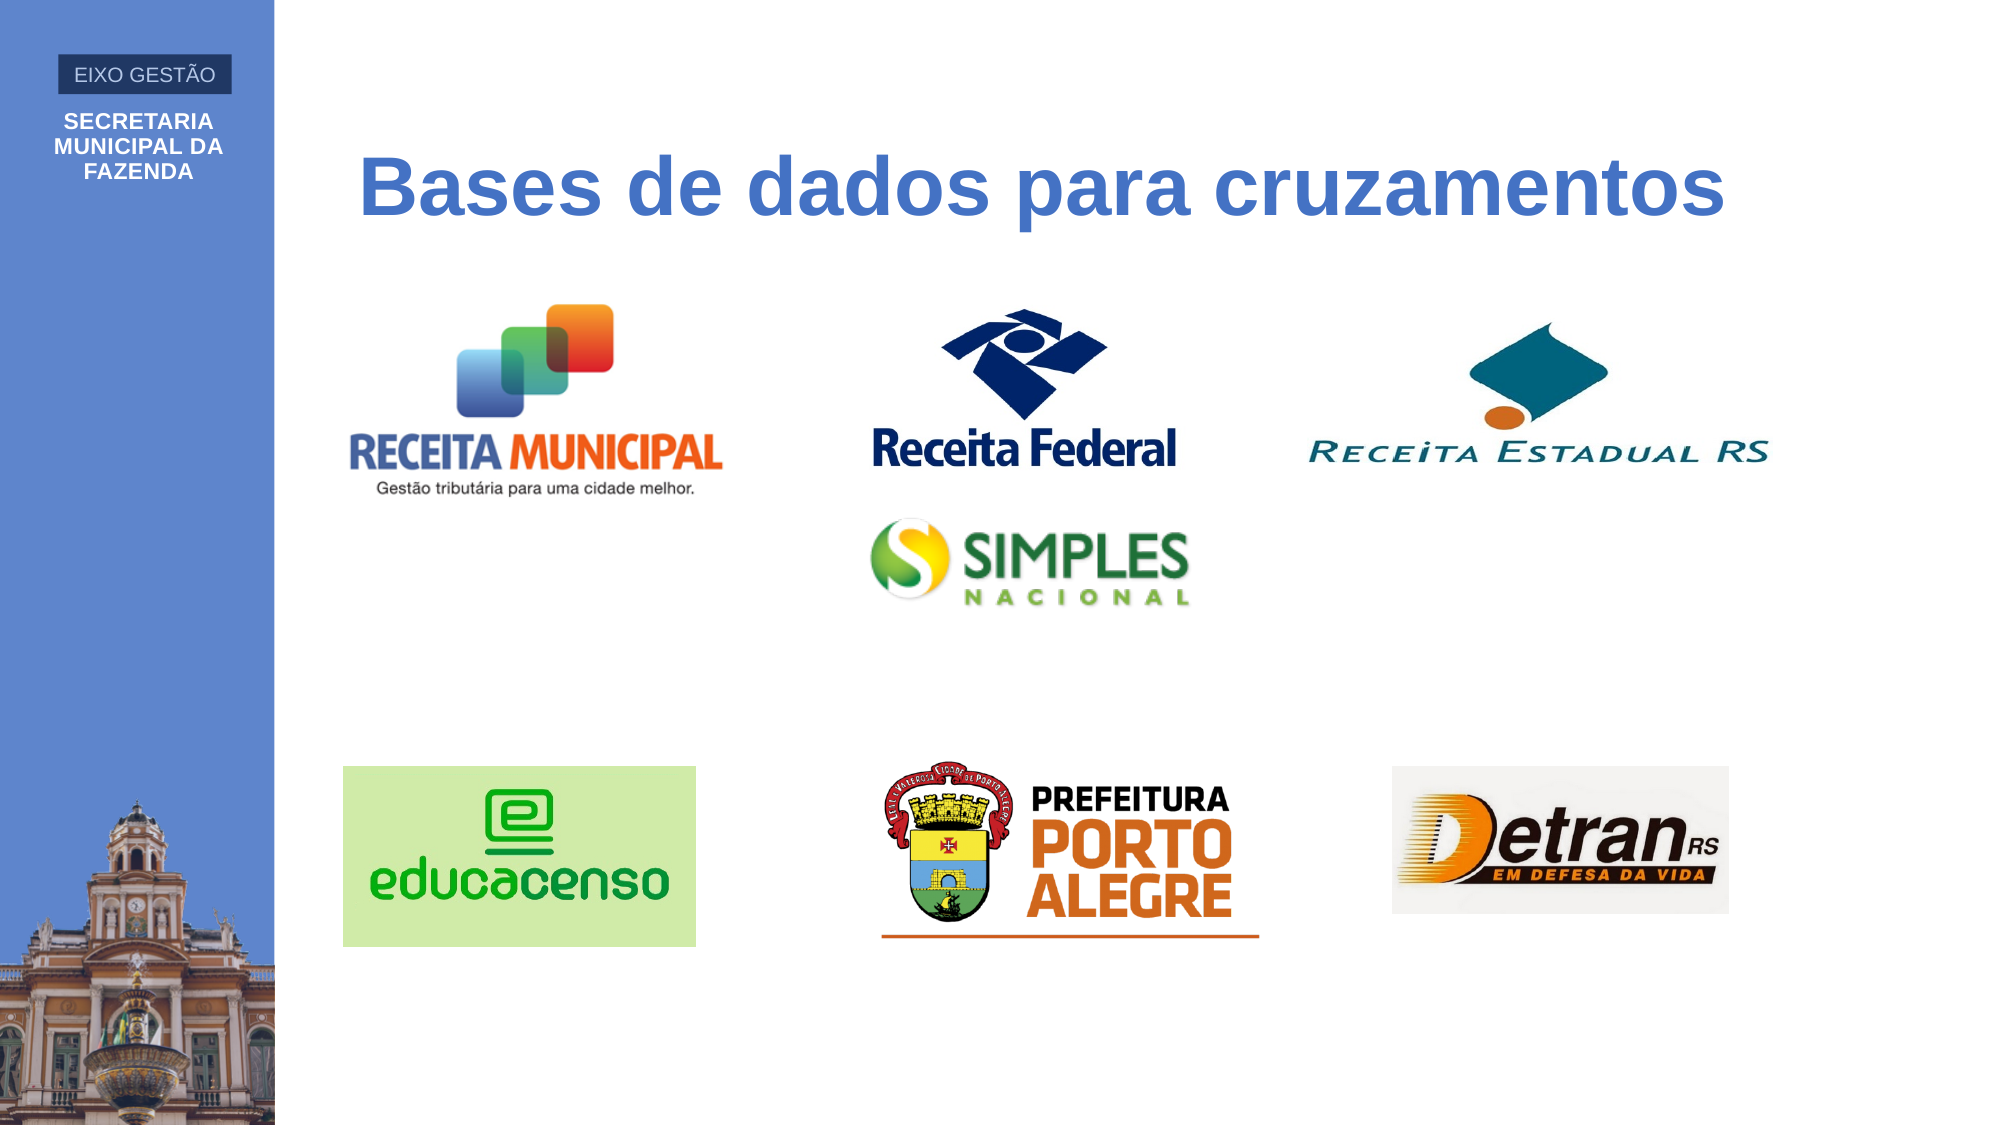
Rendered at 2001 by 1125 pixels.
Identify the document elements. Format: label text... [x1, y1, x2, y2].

text_box Bases de dados para cruzamentos [343, 136, 1913, 267]
picture [1392, 766, 1729, 914]
text_box [0, 0, 275, 797]
text_box SECRETARIA MUNICIPAL DA FAZENDA [2, 102, 275, 267]
text_box EIXO GESTÃO [58, 54, 232, 95]
picture [343, 766, 696, 947]
picture [1307, 314, 1773, 464]
picture [860, 750, 1289, 948]
picture [0, 797, 275, 1125]
picture [814, 250, 1234, 618]
picture [343, 295, 729, 529]
